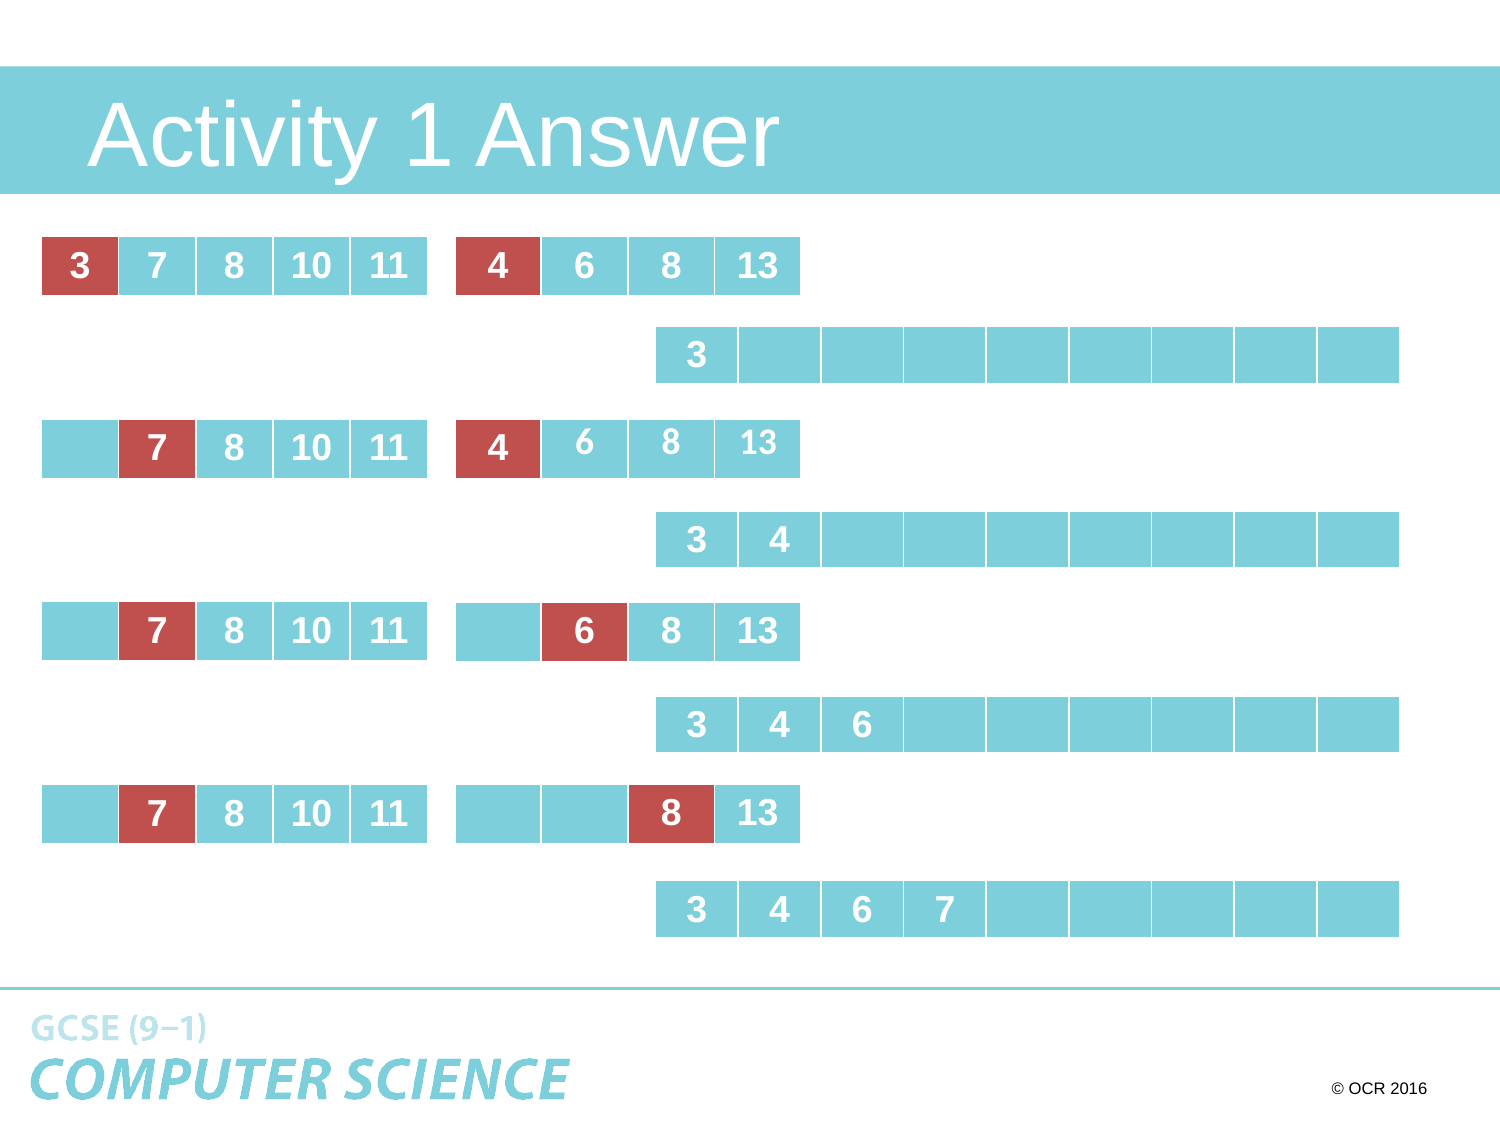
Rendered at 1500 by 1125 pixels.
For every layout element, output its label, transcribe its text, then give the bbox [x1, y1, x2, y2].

table_header 8 [629, 237, 714, 295]
table_header 7 [119, 602, 195, 660]
table_header [1070, 697, 1151, 752]
table_header 7 [119, 237, 195, 295]
table_header [1152, 327, 1233, 383]
table_header [1235, 327, 1316, 383]
table_header [1152, 697, 1233, 752]
table_header 6 [542, 603, 627, 661]
table_header 11 [351, 785, 427, 843]
table_header 3 [656, 697, 737, 752]
table_header 3 [42, 237, 118, 295]
table_header 13 [715, 785, 800, 843]
table_header [987, 327, 1068, 383]
table_header [987, 881, 1068, 937]
table_header 7 [119, 420, 195, 478]
table_header 4 [456, 420, 540, 478]
table_header 11 [351, 602, 427, 660]
table_header 8 [197, 420, 272, 478]
table_header 11 [351, 420, 427, 478]
table_header [542, 785, 627, 843]
table_header [904, 697, 985, 752]
table_header 10 [274, 237, 349, 295]
table_header 7 [119, 785, 195, 843]
table_header [739, 327, 820, 383]
table_header 4 [739, 512, 820, 567]
table_header 3 [656, 512, 737, 567]
table_header 4 [739, 881, 820, 937]
table_header [42, 785, 118, 843]
table_header 6 [822, 881, 903, 937]
table_header 10 [274, 602, 349, 660]
table_header [1318, 697, 1399, 752]
table_header [1152, 881, 1233, 937]
table_header [456, 603, 540, 661]
table_header 6 [542, 237, 627, 295]
table_header [1070, 512, 1151, 567]
table_header 8 [629, 603, 714, 661]
table_header [1318, 881, 1399, 937]
table_header [1070, 327, 1151, 383]
table_header 13 [715, 420, 800, 478]
table_header [987, 512, 1068, 567]
title Activity 1 Answer [0, 66, 1500, 194]
table_header 3 [656, 881, 737, 937]
table_header [822, 512, 903, 567]
table_header 8 [629, 785, 714, 843]
table_header 8 [629, 420, 714, 478]
table_header 11 [351, 237, 427, 295]
table_header [1235, 697, 1316, 752]
table_header 8 [197, 602, 272, 660]
table_header [1070, 881, 1151, 937]
table_header [1235, 512, 1316, 567]
table_header 6 [822, 697, 903, 752]
table_header [456, 785, 540, 843]
table_header [987, 697, 1068, 752]
table_header 8 [197, 785, 272, 843]
table_header 6 [542, 420, 627, 478]
table_header [822, 327, 903, 383]
table_header 4 [456, 237, 540, 295]
table_header 3 [656, 327, 737, 383]
table_header [1235, 881, 1316, 937]
table_header [1318, 512, 1399, 567]
table_header 7 [904, 881, 985, 937]
table_header [1318, 327, 1399, 383]
table_header [42, 420, 118, 478]
table_header 13 [715, 237, 800, 295]
table_header 13 [715, 603, 800, 661]
table_header [904, 512, 985, 567]
table_header 8 [197, 237, 272, 295]
table_header 10 [274, 785, 349, 843]
table_header 4 [739, 697, 820, 752]
table_header 10 [274, 420, 349, 478]
table_header [42, 602, 118, 660]
table_header [904, 327, 985, 383]
picture [0, 987, 1500, 1124]
table_header [1152, 512, 1233, 567]
